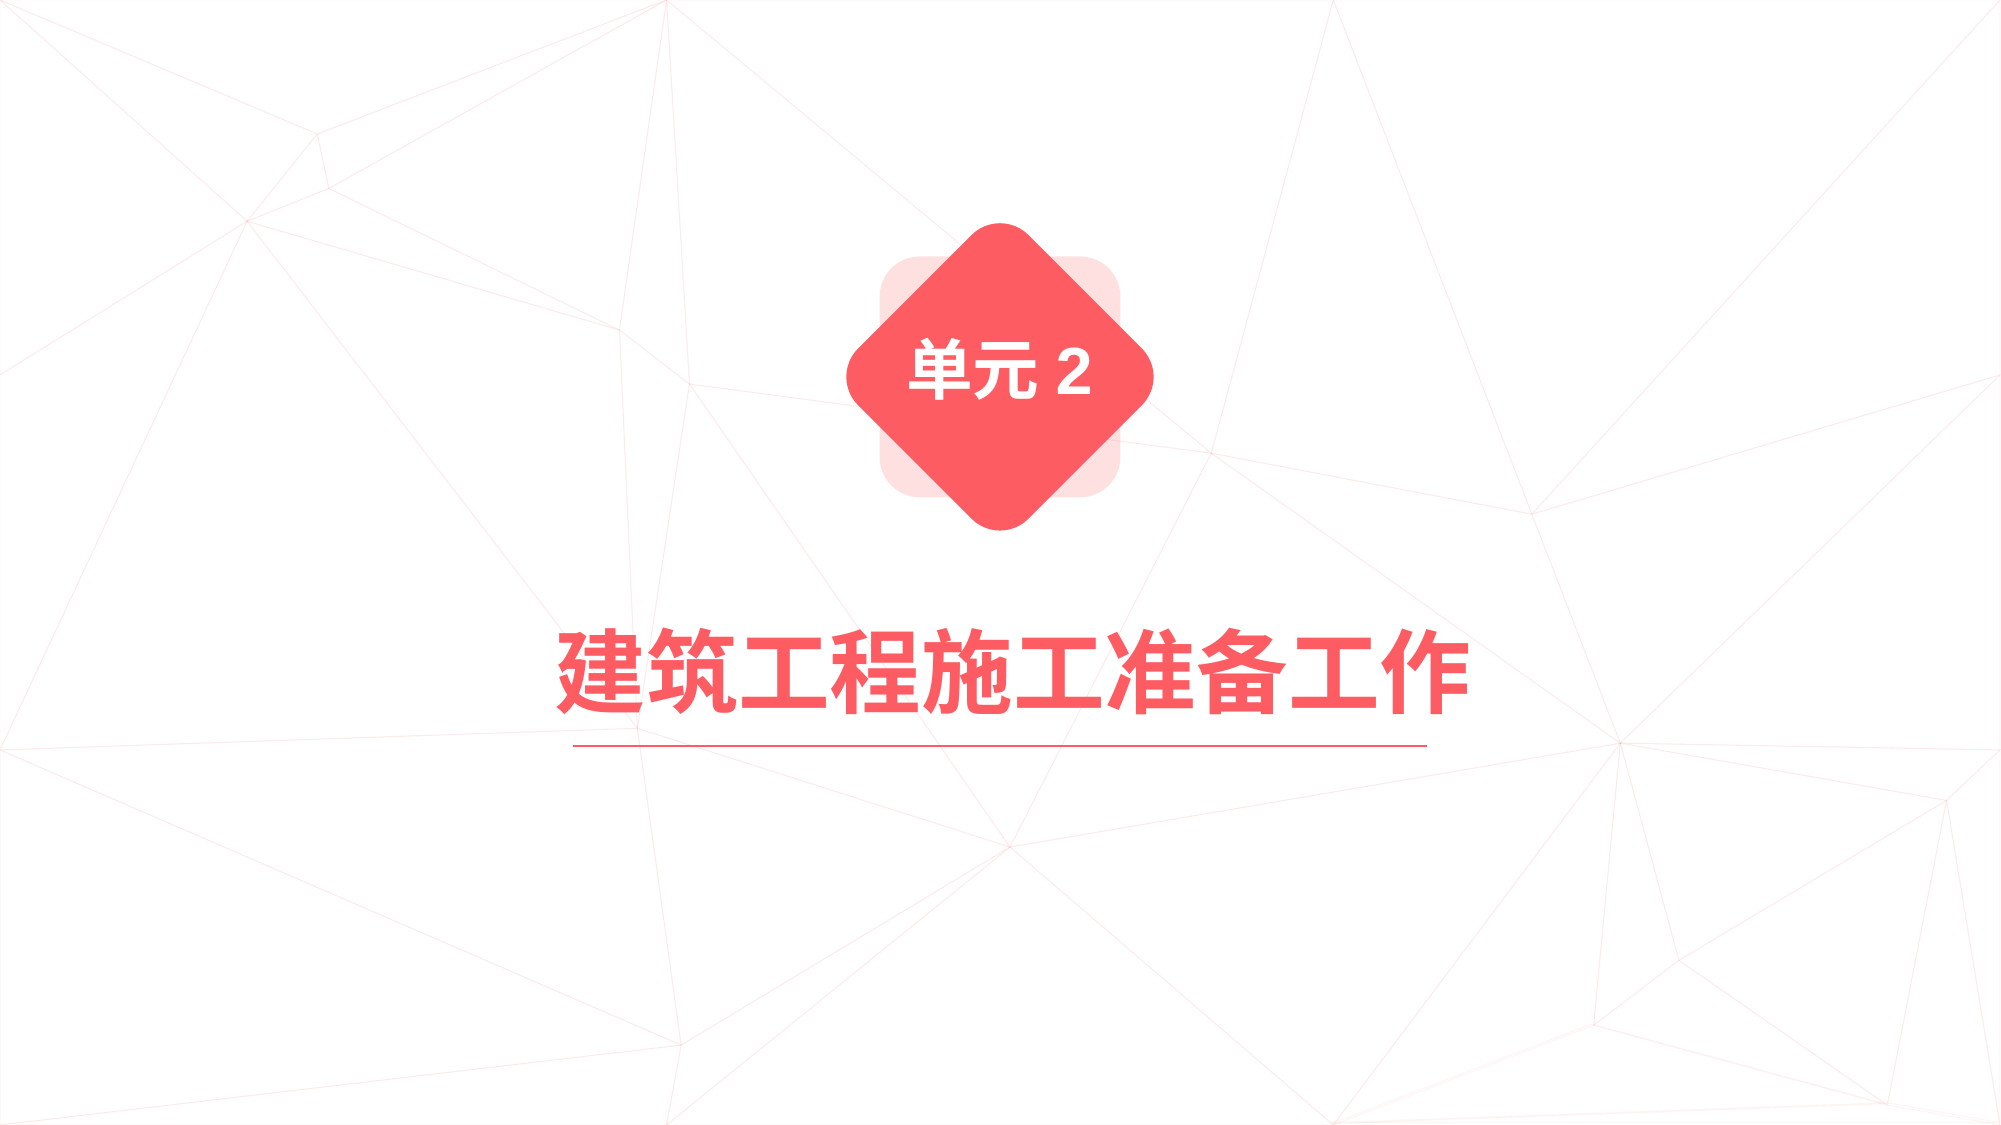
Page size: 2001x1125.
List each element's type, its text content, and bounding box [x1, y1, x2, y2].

list 建筑工程施工准备工作 [449, 607, 1578, 734]
list 单元2 [879, 329, 1120, 418]
